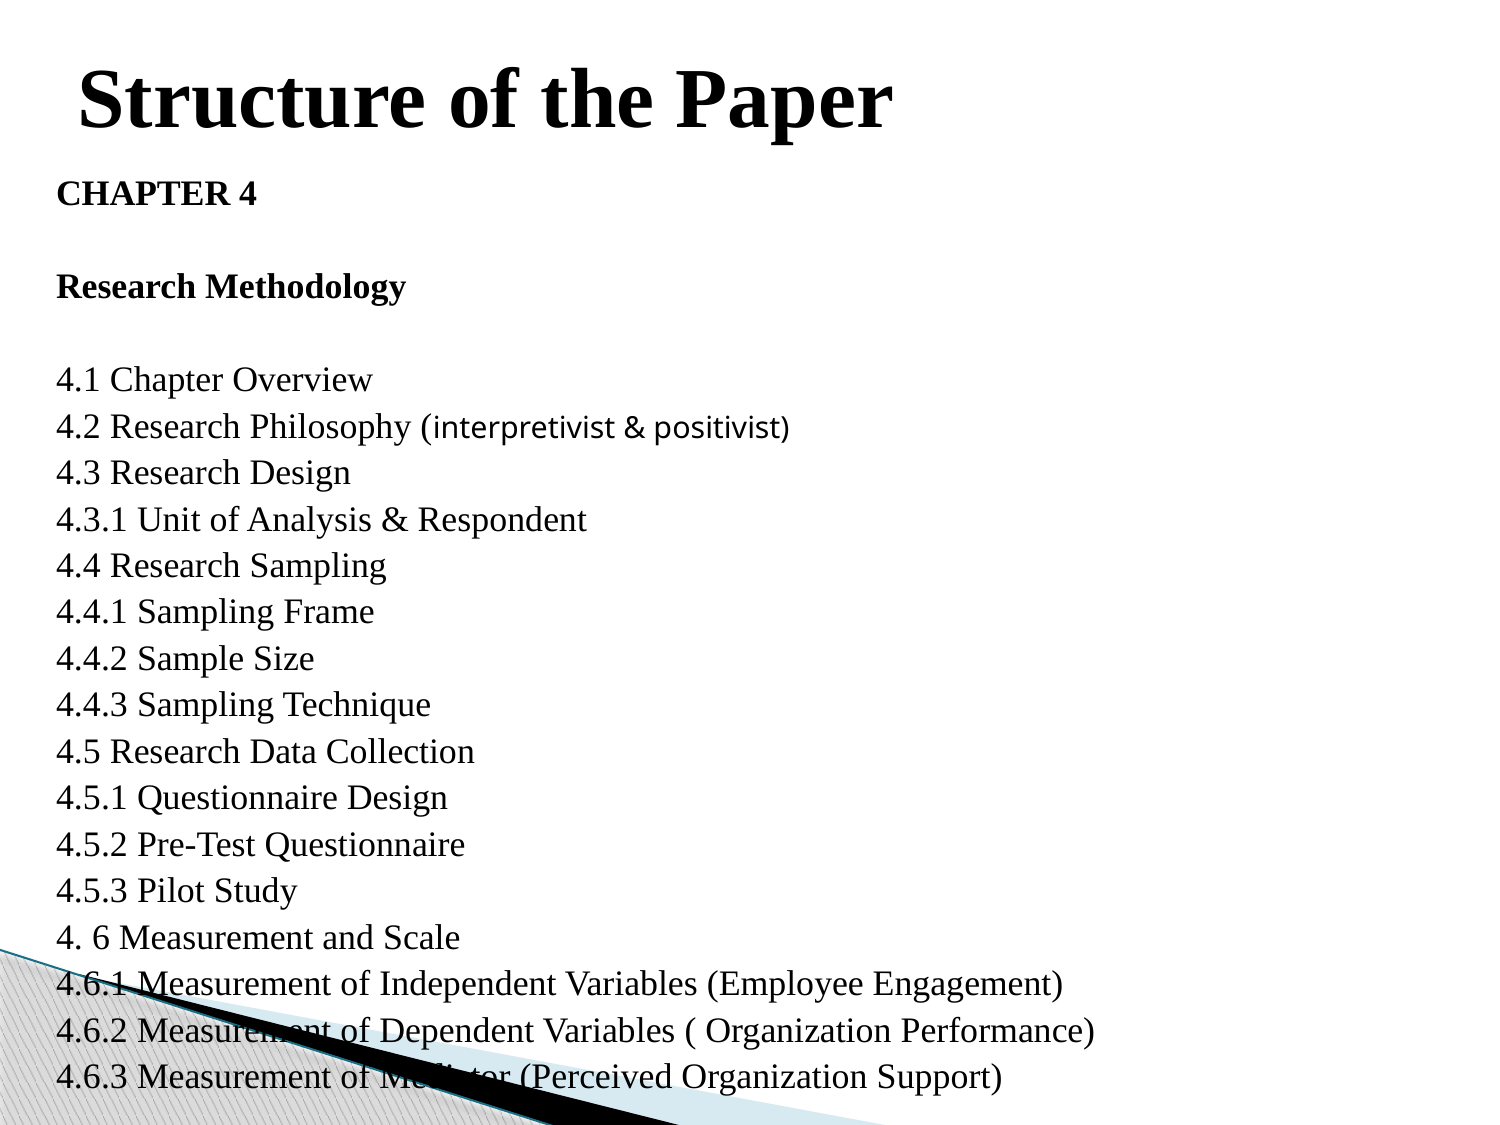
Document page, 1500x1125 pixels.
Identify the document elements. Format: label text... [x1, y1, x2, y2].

title Structure of the Paper [62, 0, 1413, 188]
list CHAPTER 4 Research Methodology 4.1 Chapter Overview 4.2 Research Philosophy (interpretivist & positivist) 4.3 Research Design 4.3.1 Unit of Analysis & Respondent 4.4 Research Sampling 4.4.1 Sampling Frame 4.4.2 Sample Size 4.4.3 Sampling Technique 4.5 Research Data Collection 4.5.1 Questionnaire Design 4.5.2 Pre-Test Questionnaire 4.5.3 Pilot Study 4. 6 Measurement and Scale 4.6.1 Measurement of Independent Variables (Employee Engagement) 4.6.2 Measurement of Dependent Variables ( Organization Performance) 4.6.3 Measurement of Mediator (Perceived Organization Support) [24, 162, 1500, 1125]
